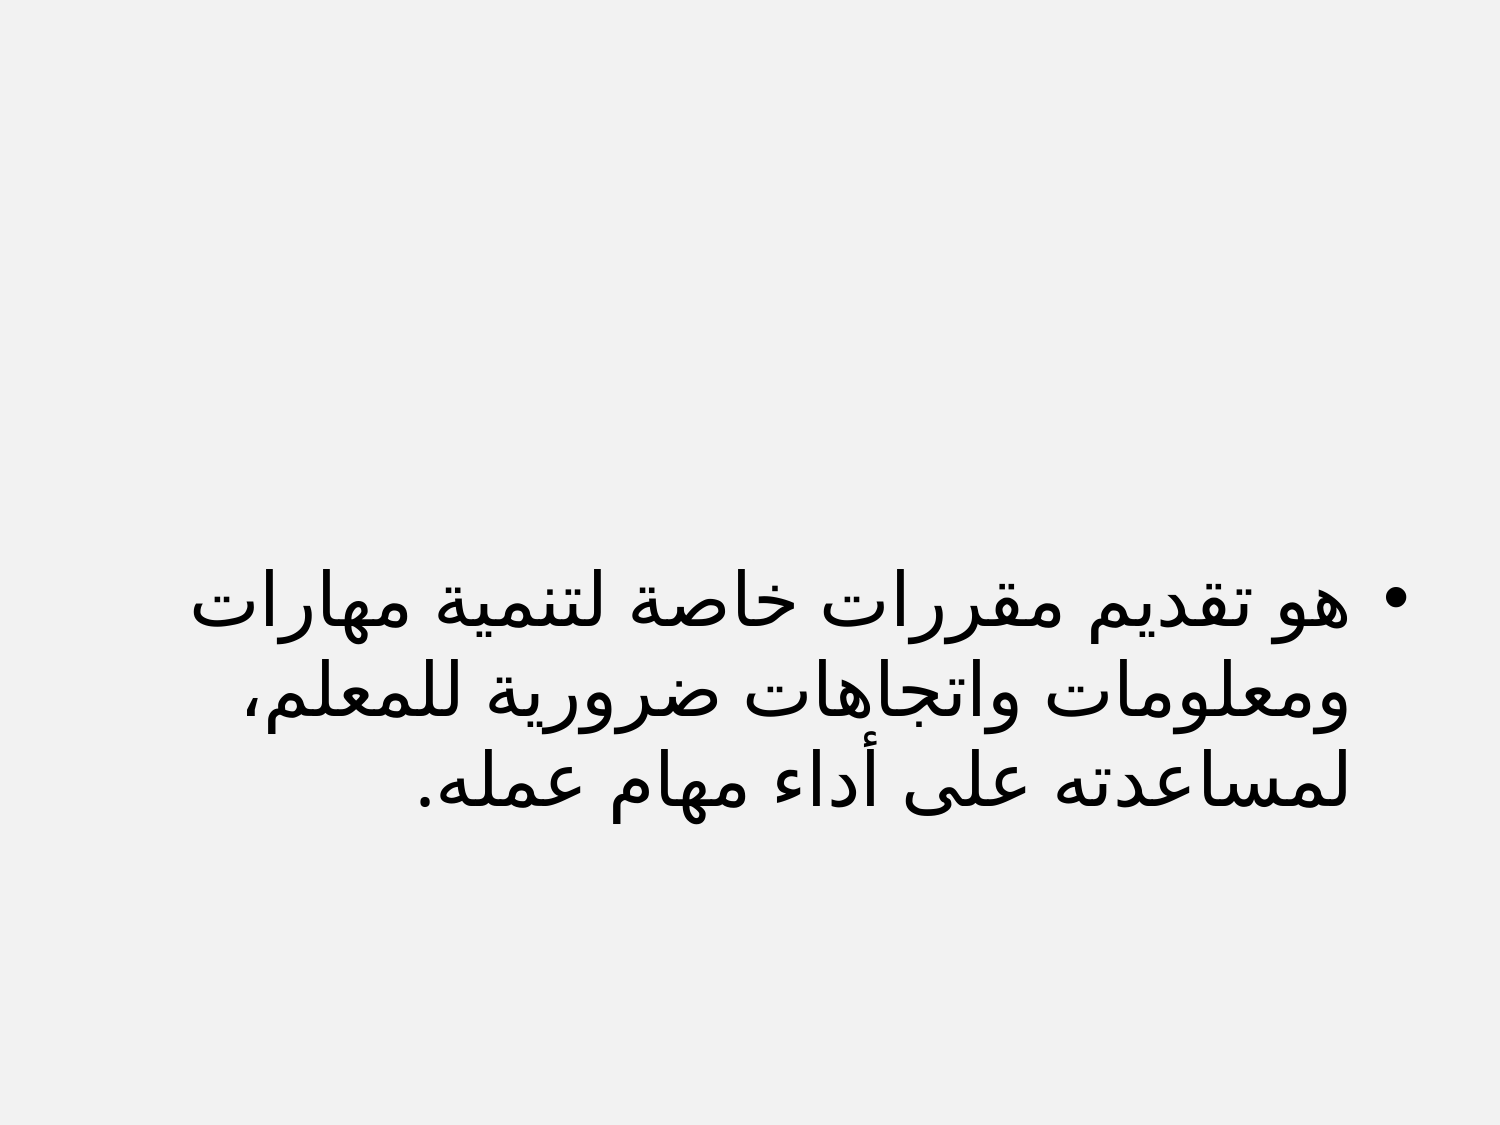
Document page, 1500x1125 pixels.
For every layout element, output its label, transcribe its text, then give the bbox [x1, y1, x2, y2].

list هو تقديم مقررات خاصة لتنمية مهارات ومعلومات واتجاهات ضرورية للمعلم، لمساعدته على أداء مهام عمله. [75, 262, 1425, 1005]
